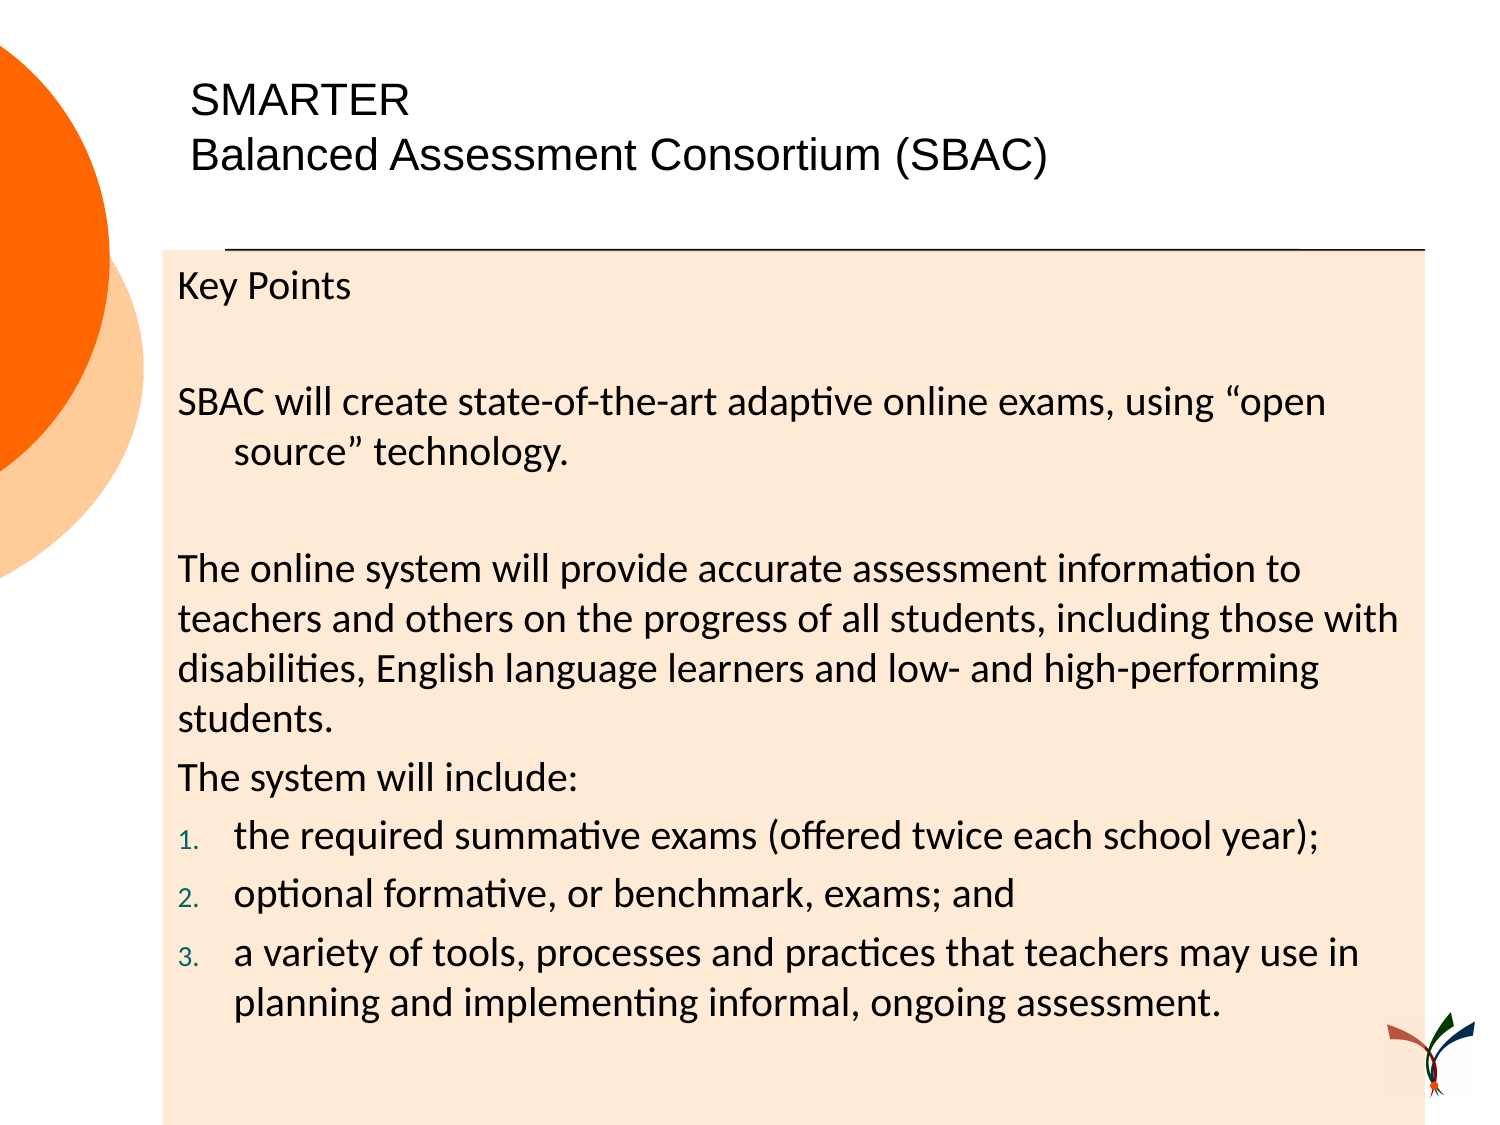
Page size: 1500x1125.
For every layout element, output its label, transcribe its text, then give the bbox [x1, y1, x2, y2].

title SMARTER Balanced Assessment Consortium (SBAC) [174, 62, 1500, 188]
list Key Points SBAC will create state-of-the-art adaptive online exams, using “open source” technology. The online system will provide accurate assessment information to teachers and others on the progress of all students, including those with disabilities, English language learners and low- and high-performing students. The system will include: the required summative exams (offered twice each school year); optional formative, or benchmark, exams; and a variety of tools, processes and practices that teachers may use in planning and implementing informal, ongoing assessment. [162, 249, 1426, 1125]
picture [1426, 1012, 1475, 1098]
